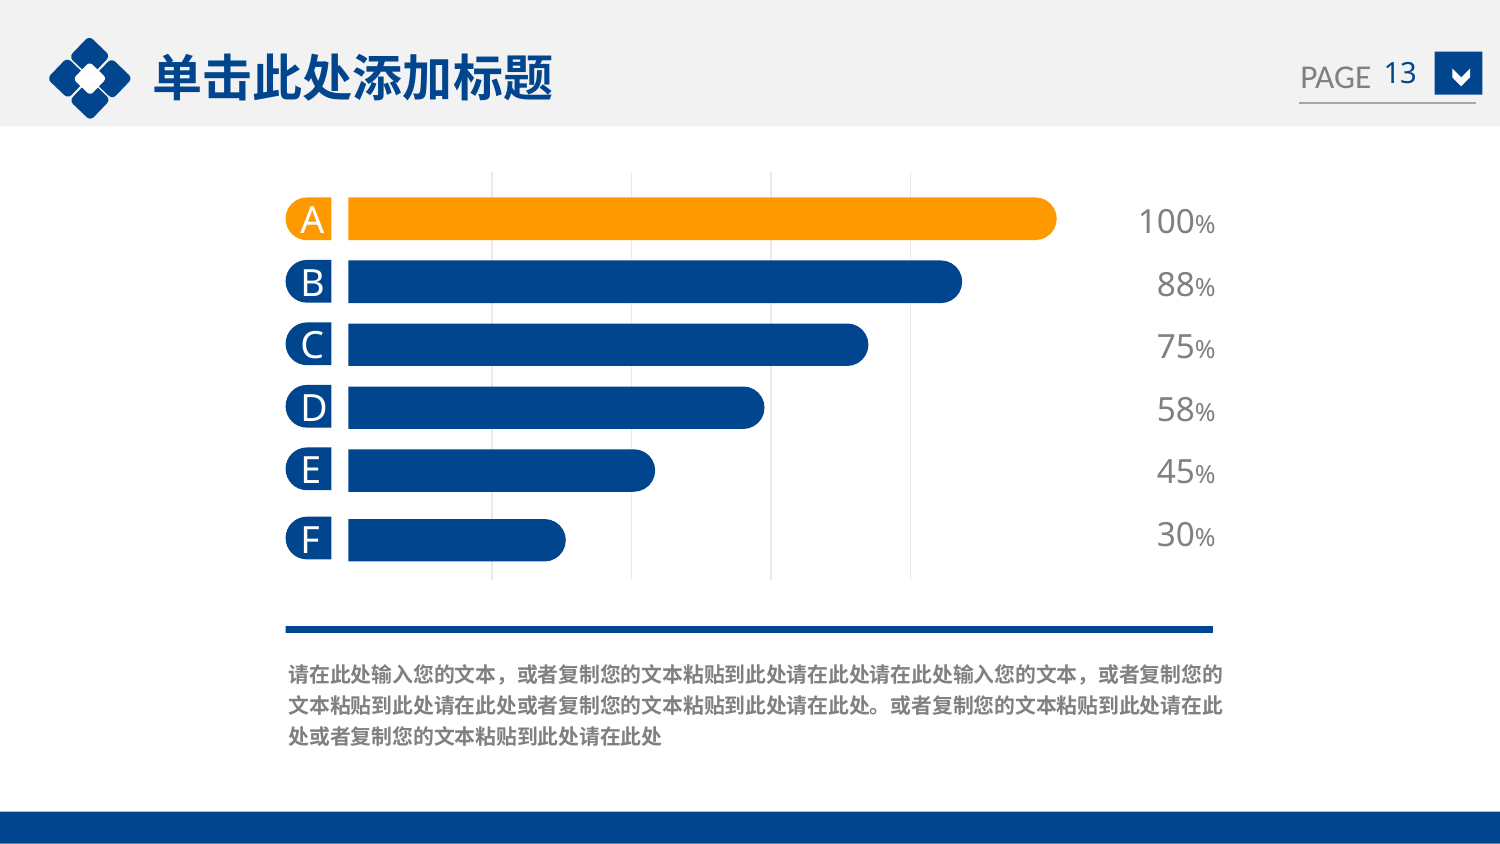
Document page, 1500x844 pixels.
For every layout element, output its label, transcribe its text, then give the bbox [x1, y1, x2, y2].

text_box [285, 252, 1231, 314]
text_box 请在此处输入您的文本，或者复制您的文本粘贴到此处请在此处请在此处输入您的文本，或者复制您的文本粘贴到此处请在此处或者复制您的文本粘贴到此处请在此处。或者复制您的文本粘贴到此处请在此处或者复制您的文本粘贴到此处请在此处 [277, 649, 1250, 755]
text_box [285, 502, 1231, 564]
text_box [285, 439, 1231, 501]
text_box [285, 377, 1231, 439]
text_box 单击此处添加标题 [137, 38, 568, 114]
slide_number 13 [1364, 51, 1437, 97]
text_box [285, 627, 1213, 632]
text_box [52, 41, 127, 115]
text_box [285, 314, 1231, 376]
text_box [285, 189, 1231, 251]
